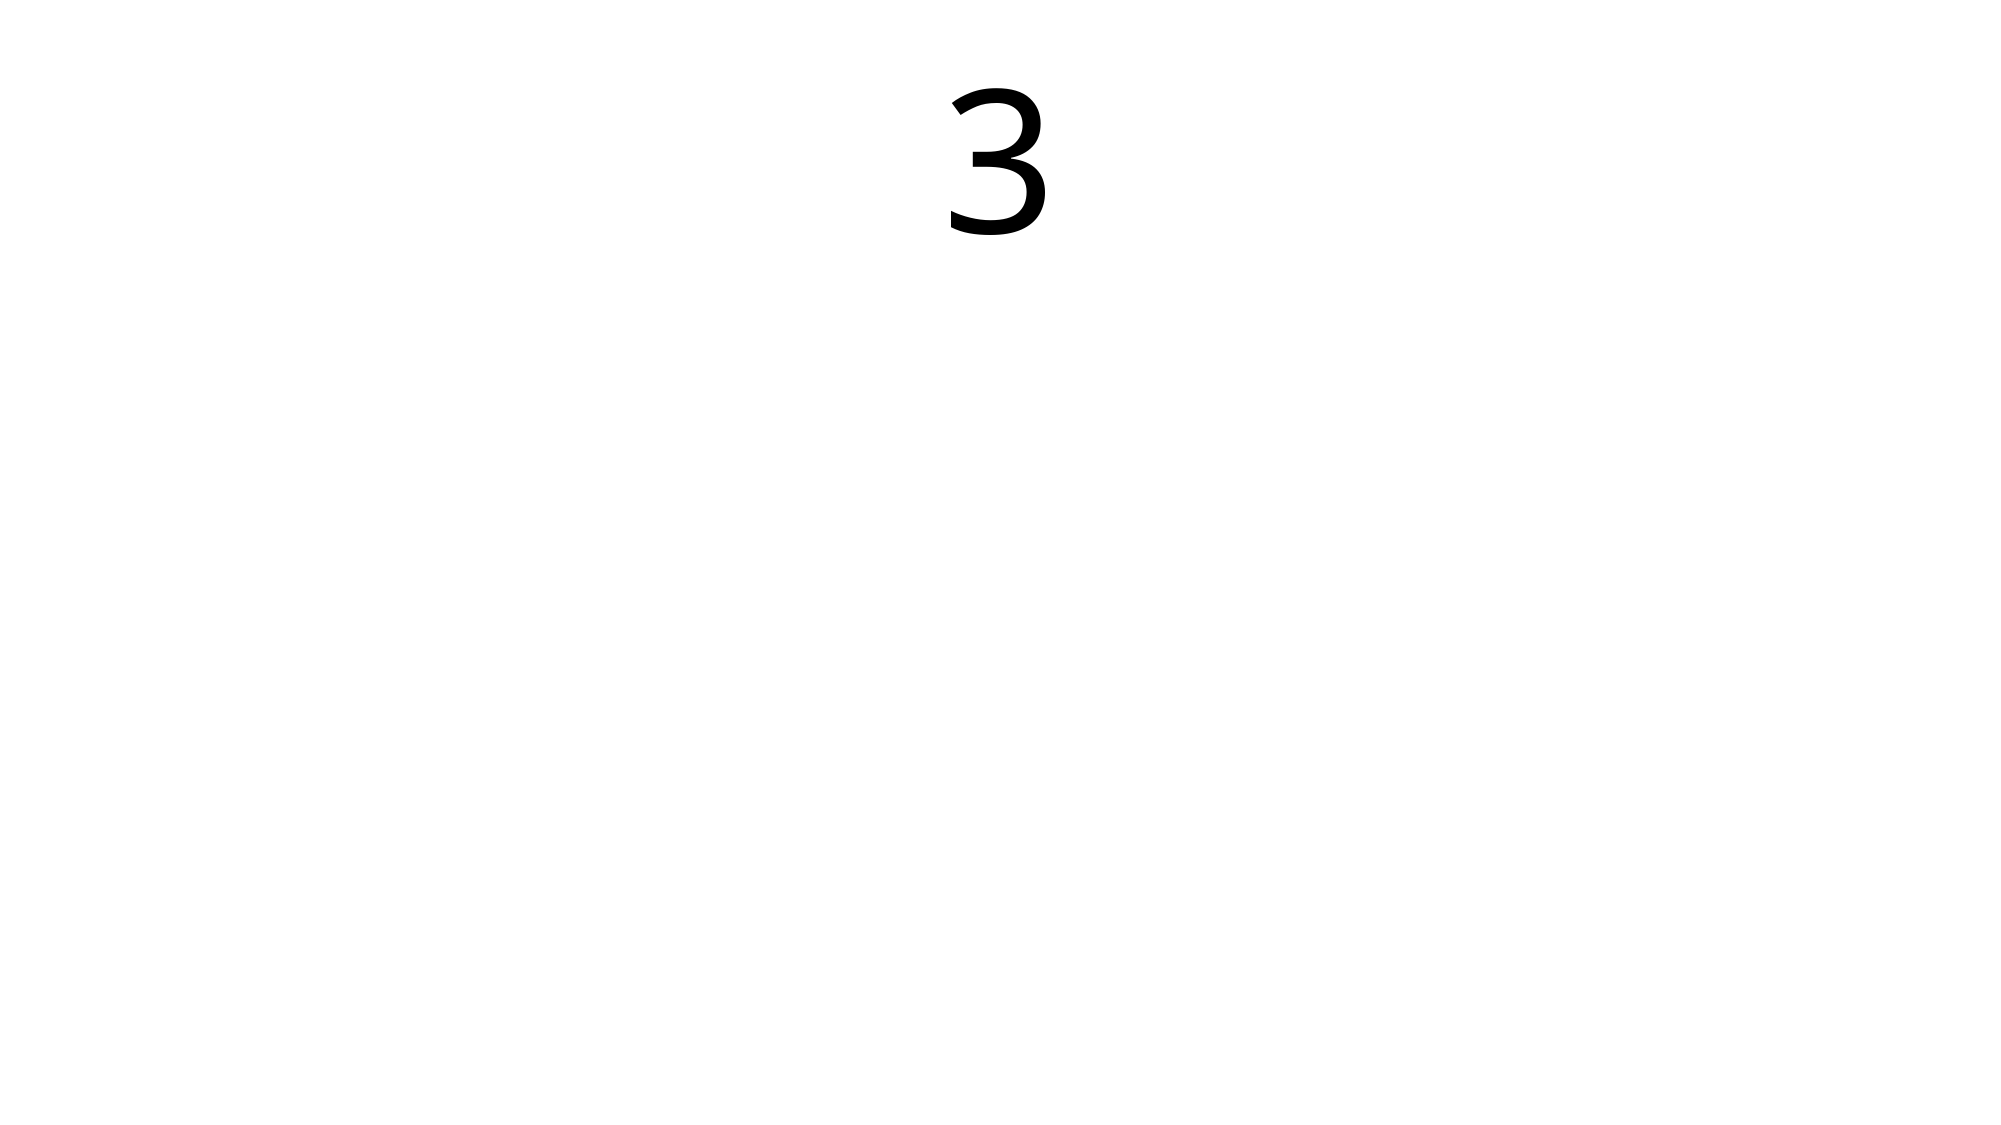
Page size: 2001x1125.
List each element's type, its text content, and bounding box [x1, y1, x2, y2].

title 3 [137, 59, 1863, 278]
